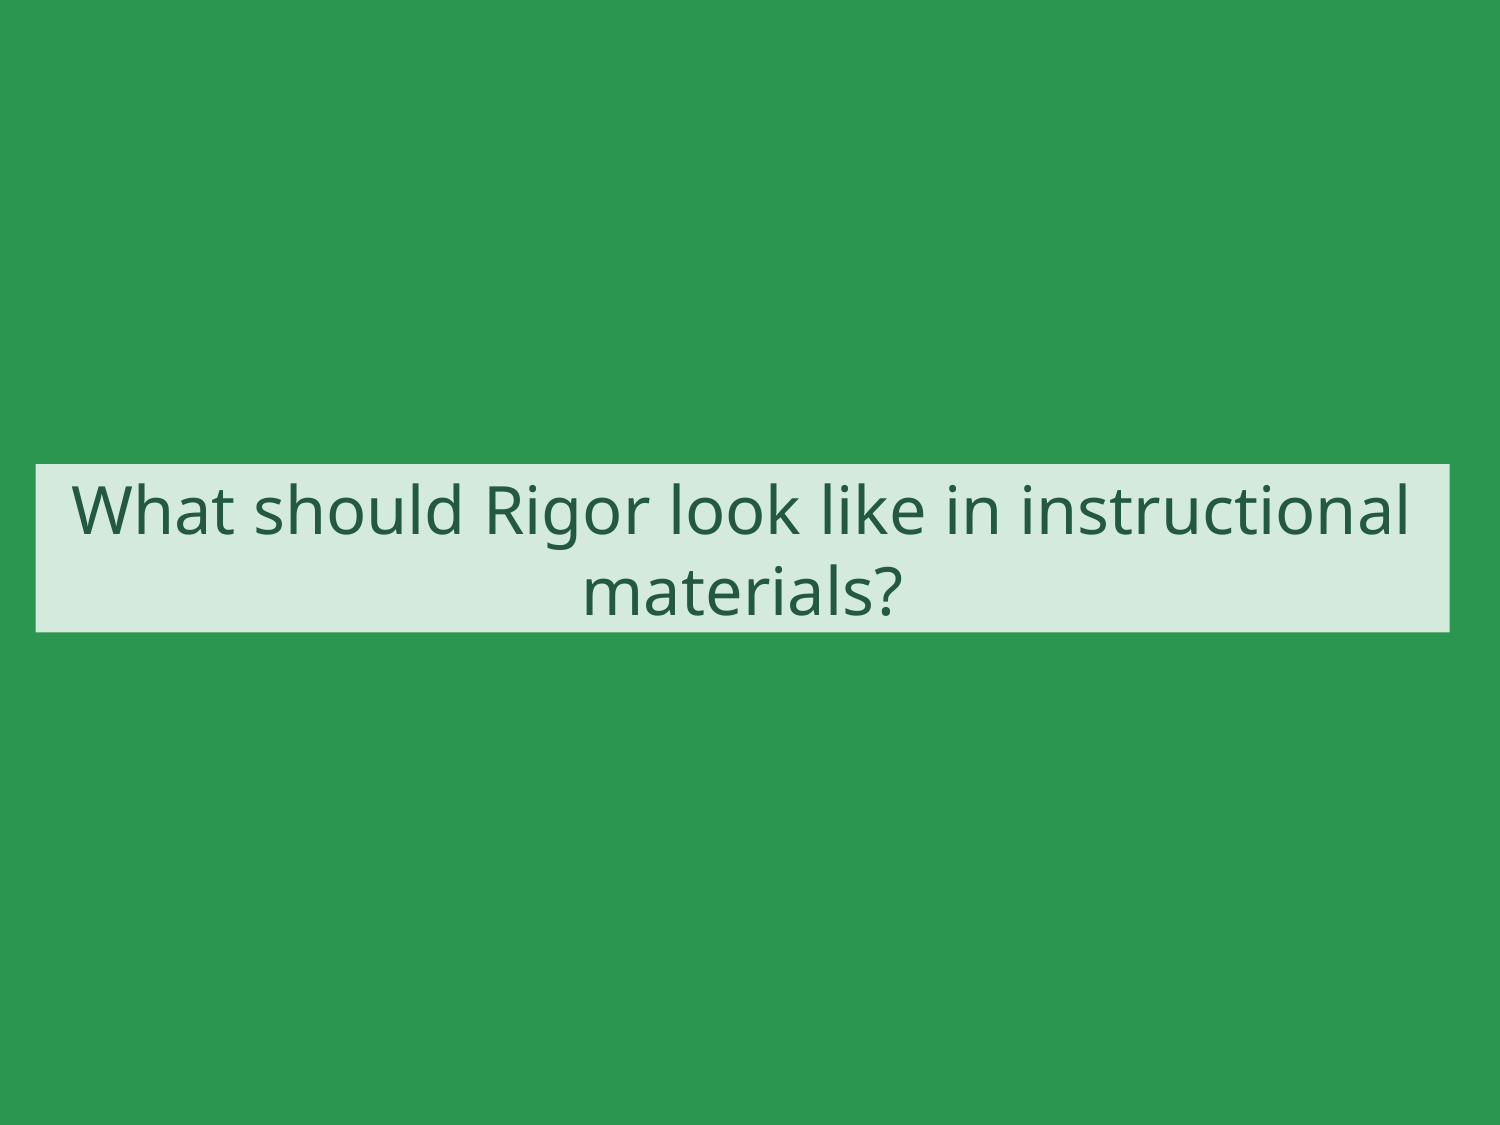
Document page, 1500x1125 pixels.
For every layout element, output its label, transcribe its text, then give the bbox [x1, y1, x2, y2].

title What should Rigor look like in instructional materials? [35, 464, 1450, 633]
